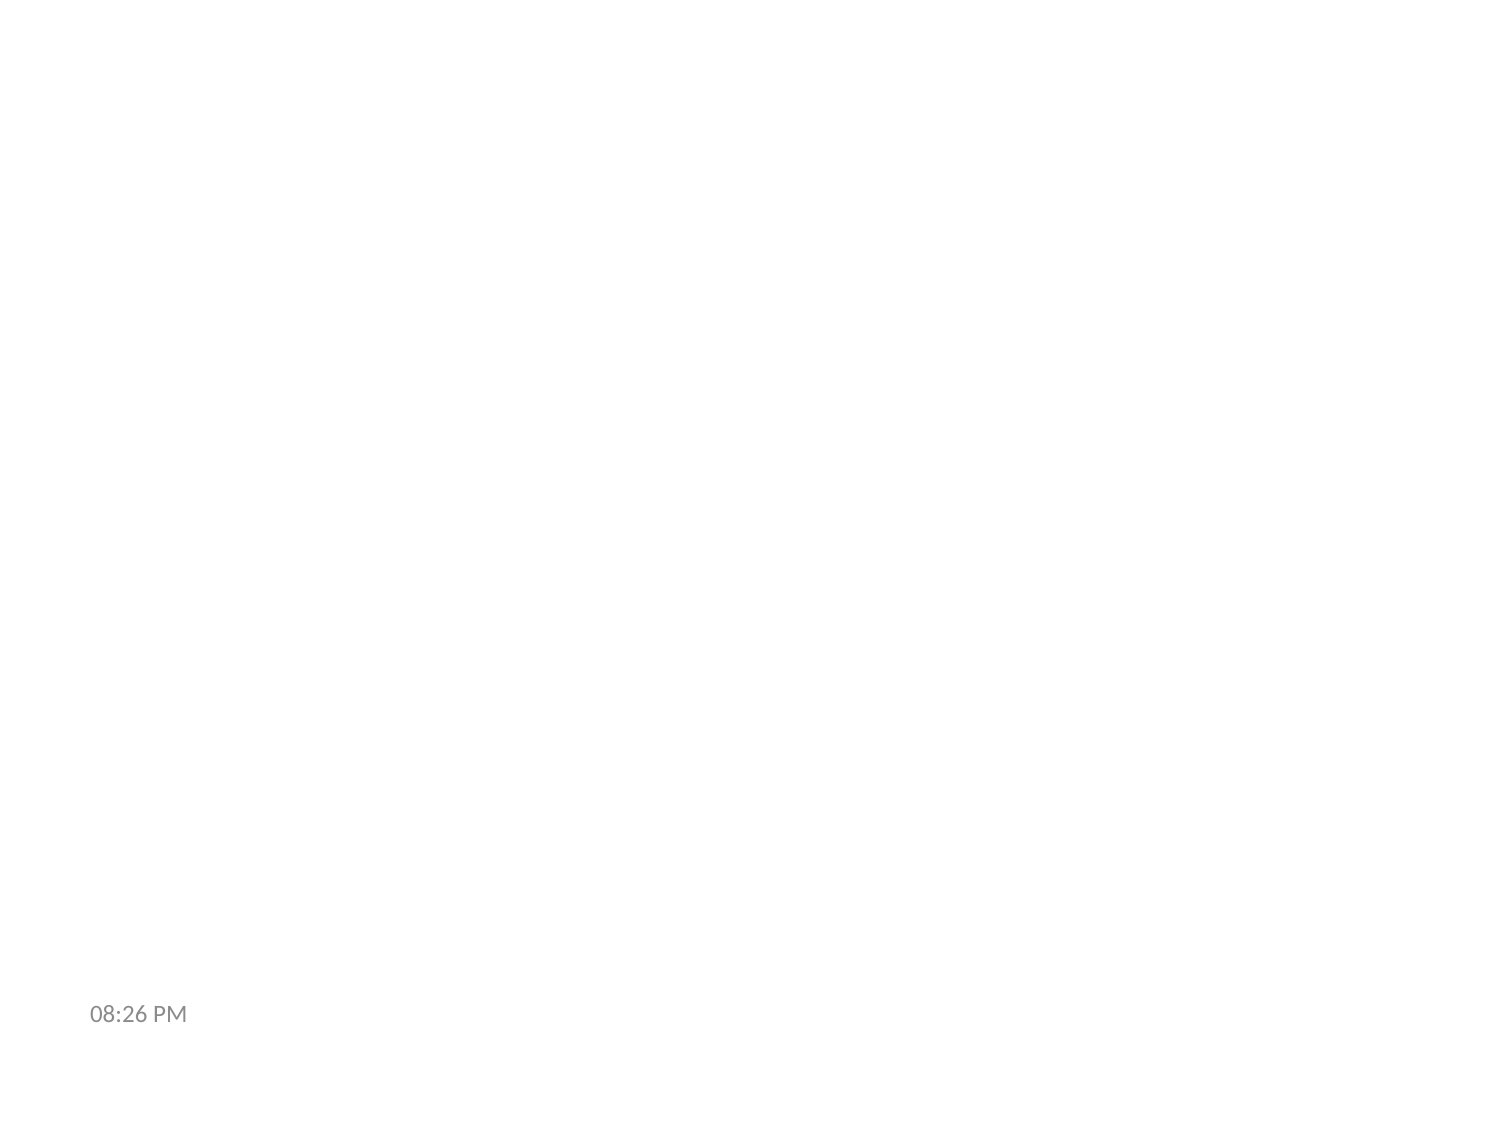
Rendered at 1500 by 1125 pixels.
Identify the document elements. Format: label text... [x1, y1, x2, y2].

text_box 3:35 PM [75, 982, 425, 1043]
